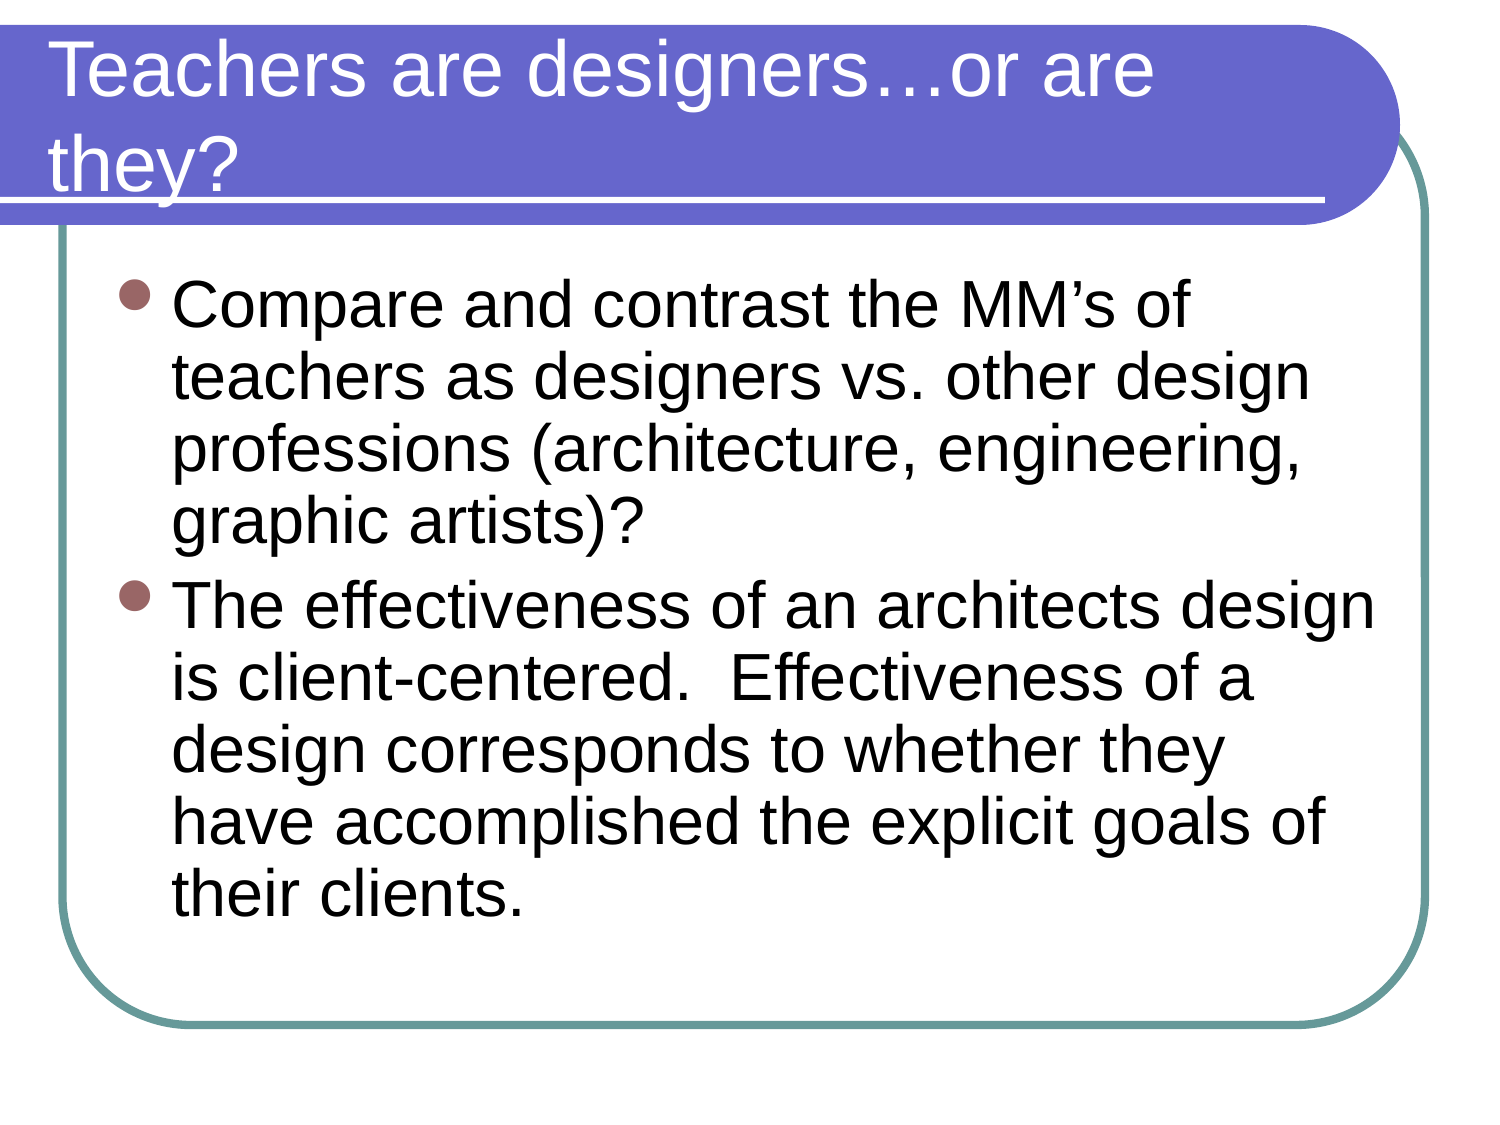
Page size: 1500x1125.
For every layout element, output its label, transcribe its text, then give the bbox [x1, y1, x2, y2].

title Teachers are designers…or are they? [31, 37, 1348, 188]
list Compare and contrast the MM’s of teachers as designers vs. other design professions (architecture, engineering, graphic artists)? The effectiveness of an architects design is client-centered. Effectiveness of a design corresponds to whether they have accomplished the explicit goals of their clients. [99, 262, 1401, 988]
